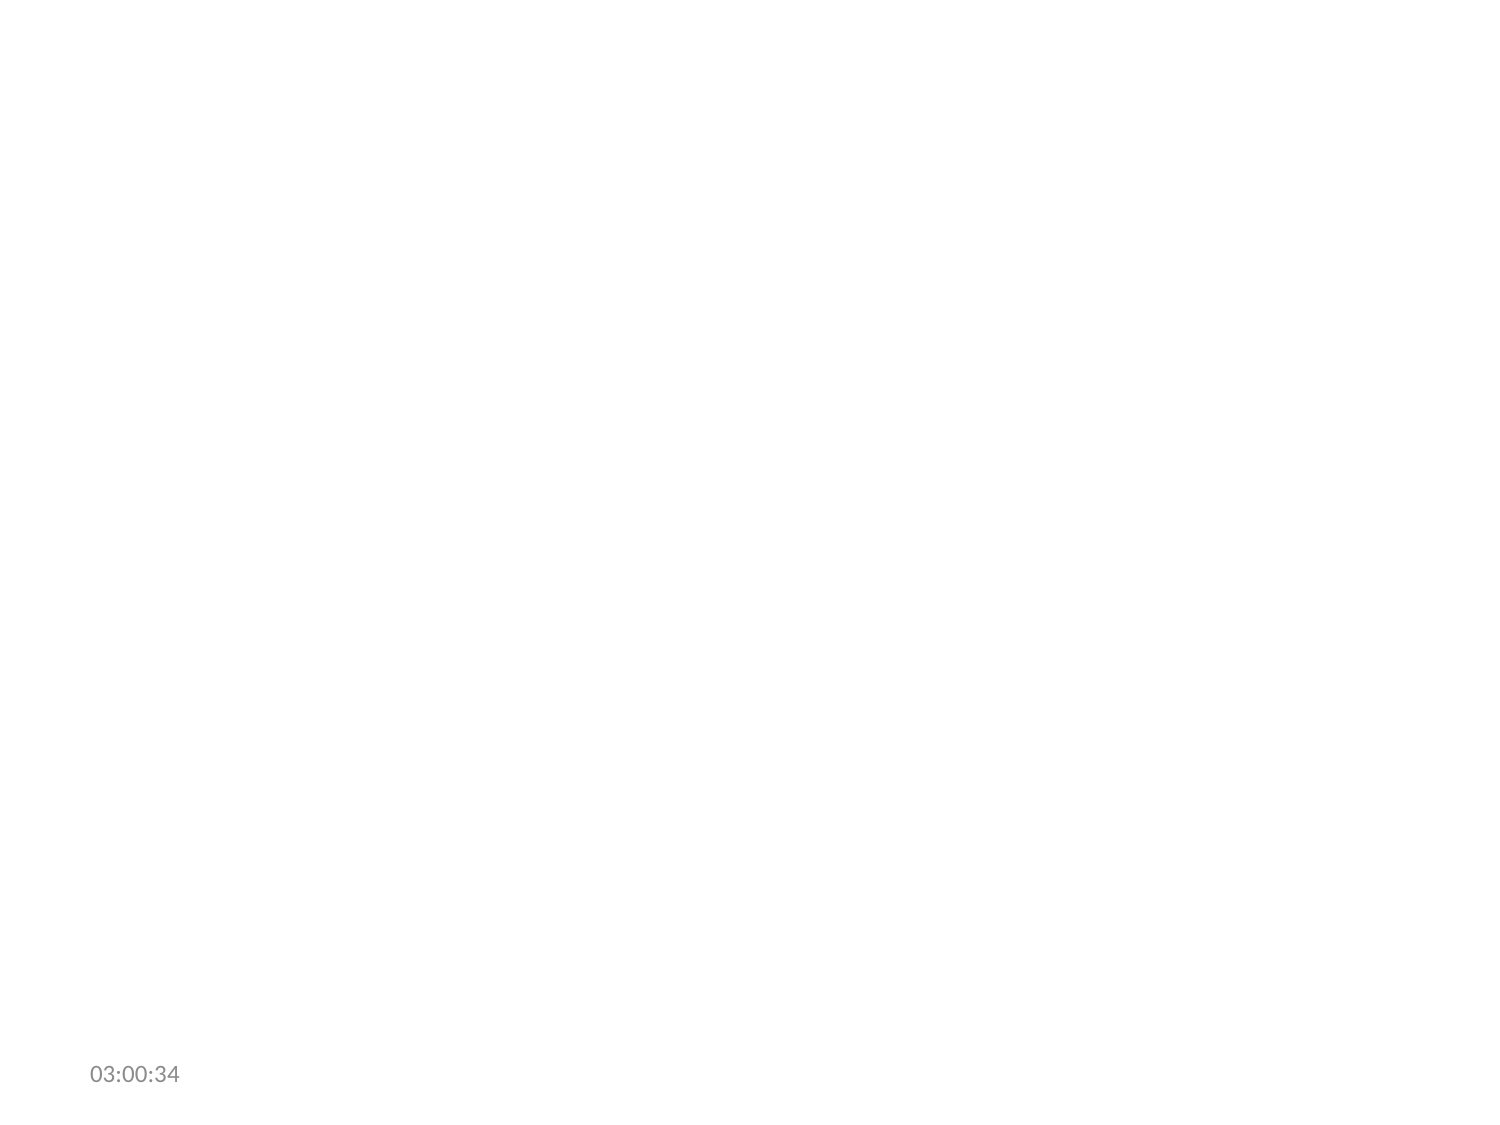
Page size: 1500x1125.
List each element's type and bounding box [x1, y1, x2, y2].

slide_number [75, 1042, 425, 1103]
